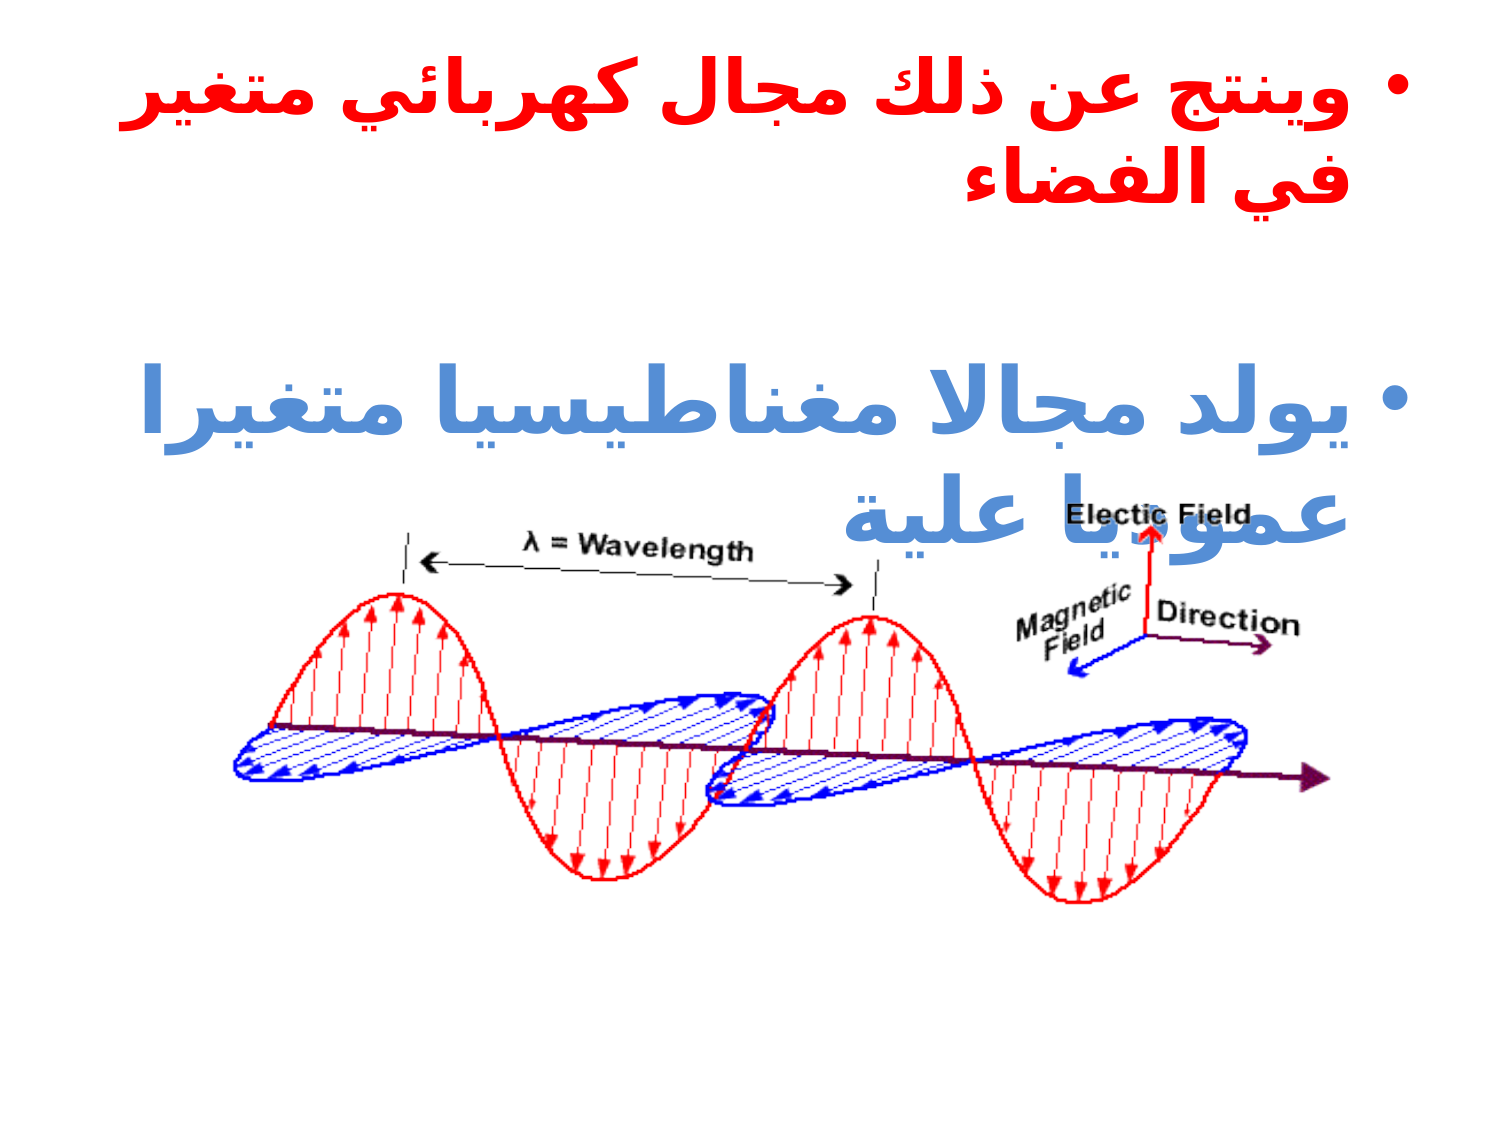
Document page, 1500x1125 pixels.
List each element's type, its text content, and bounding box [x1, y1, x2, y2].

list وينتج عن ذلك مجال كهربائي متغير في الفضاء يولد مجالا مغناطيسيا متغيرا عموديا علية [76, 30, 1427, 887]
picture [206, 444, 1368, 1000]
